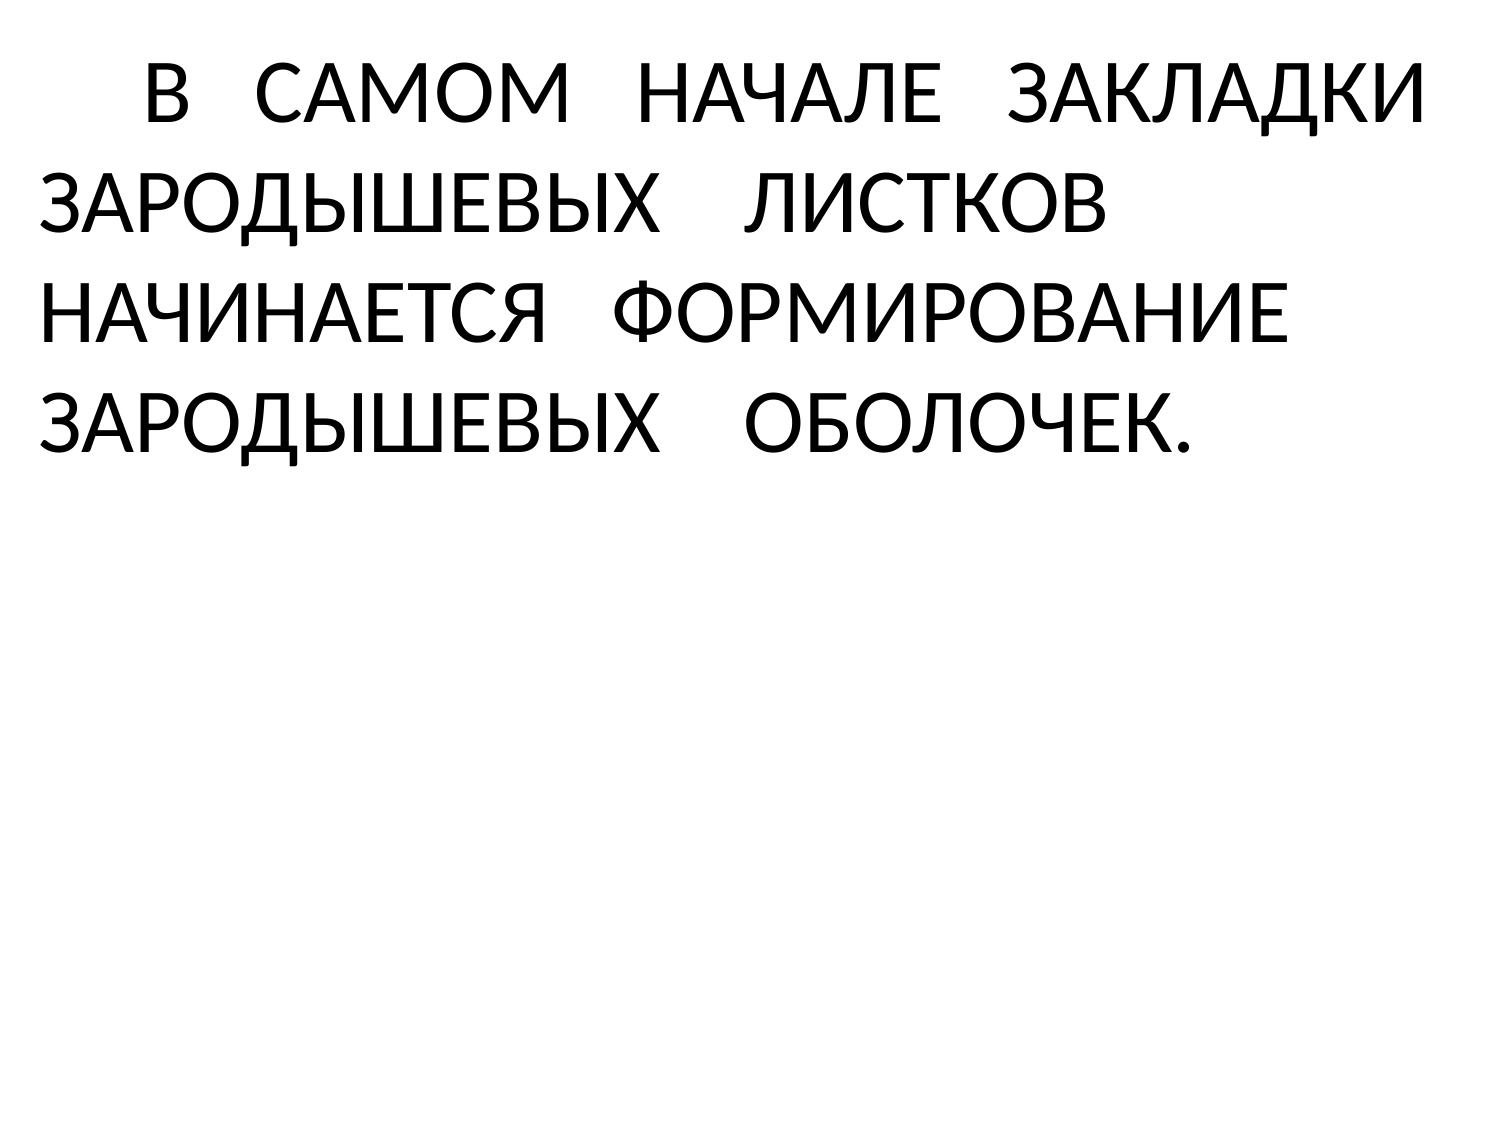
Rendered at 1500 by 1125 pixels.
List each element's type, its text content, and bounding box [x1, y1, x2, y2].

title В САМОМ НАЧАЛЕ ЗАКЛАДКИ ЗАРОДЫШЕВЫХ ЛИСТКОВ НАЧИНАЕТСЯ ФОРМИРОВАНИЕ ЗАРОДЫШЕВЫХ ОБОЛОЧЕК. [23, 23, 1477, 1102]
